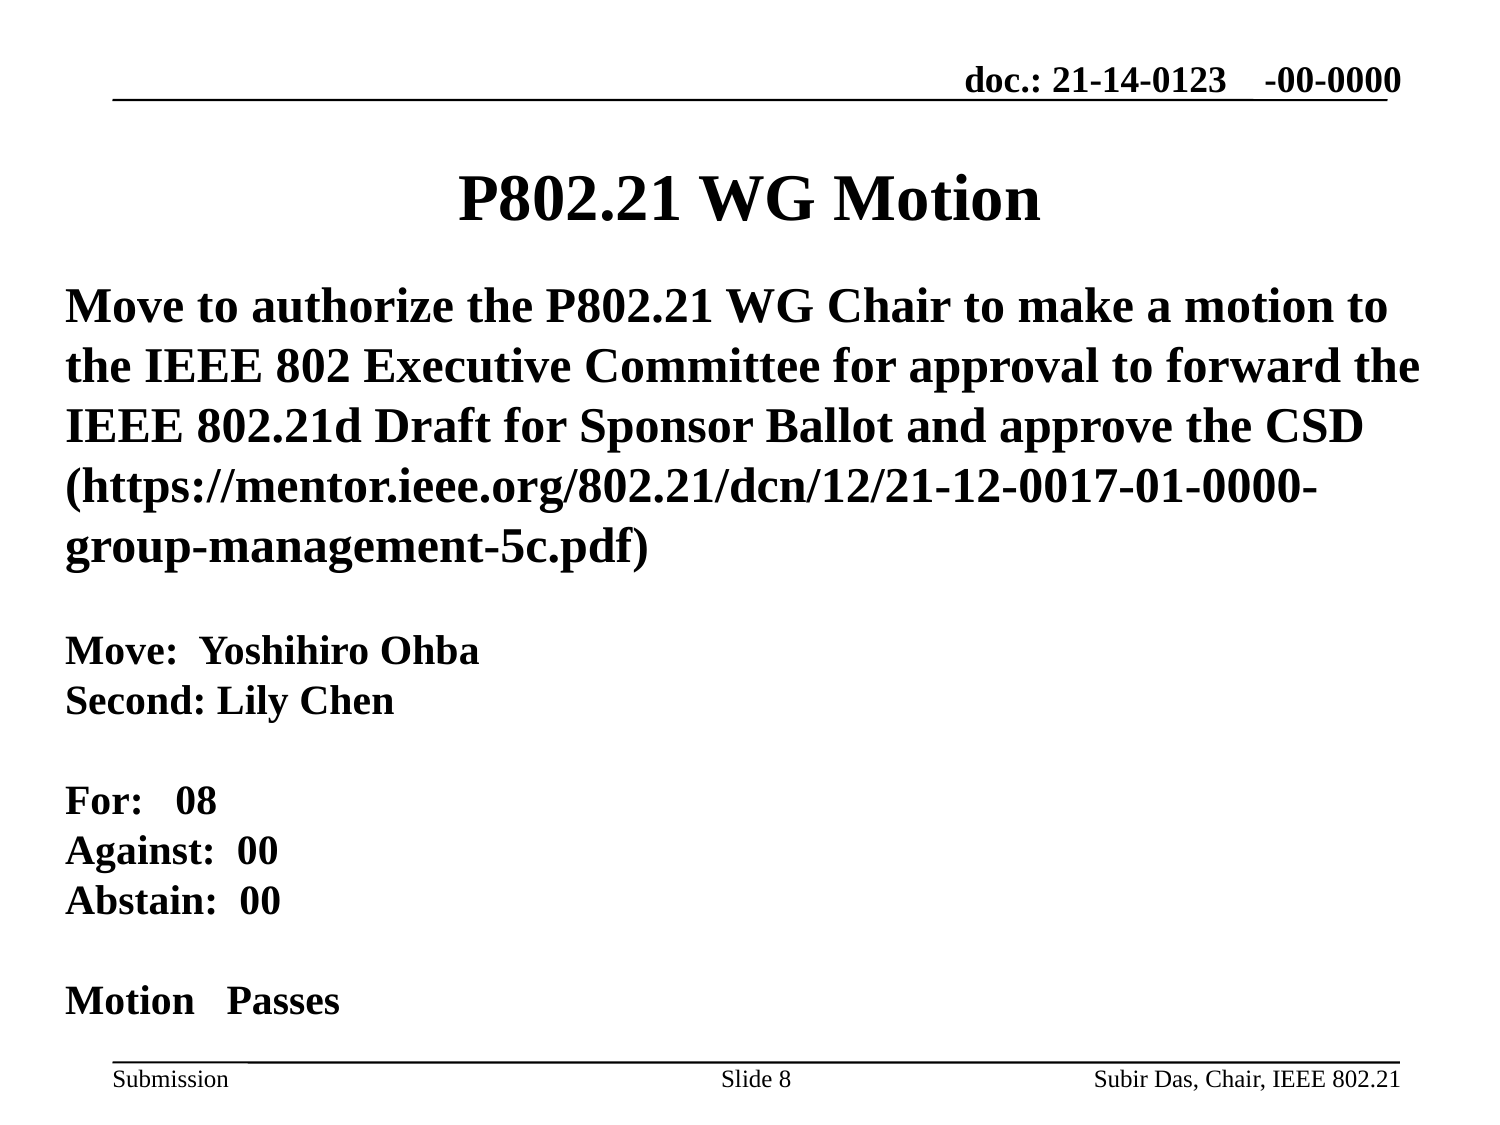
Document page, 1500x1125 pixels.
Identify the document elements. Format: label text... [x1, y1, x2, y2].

text_box Move to authorize the P802.21 WG Chair to make a motion to the IEEE 802 Executive Committee for approval to forward the IEEE 802.21d Draft for Sponsor Ballot and approve the CSD (https://mentor.ieee.org/802.21/dcn/12/21-12-0017-01-0000-group-management-5c.pdf) Move: Yoshihiro Ohba Second: Lily Chen For: 08 Against: 00 Abstain: 00 Motion Passes [49, 264, 1475, 1031]
text_box Slide 8 [675, 1062, 838, 1093]
title P802.21 WG Motion [112, 137, 1388, 251]
footer Subir Das, Chair, IEEE 802.21 [1089, 1061, 1402, 1093]
